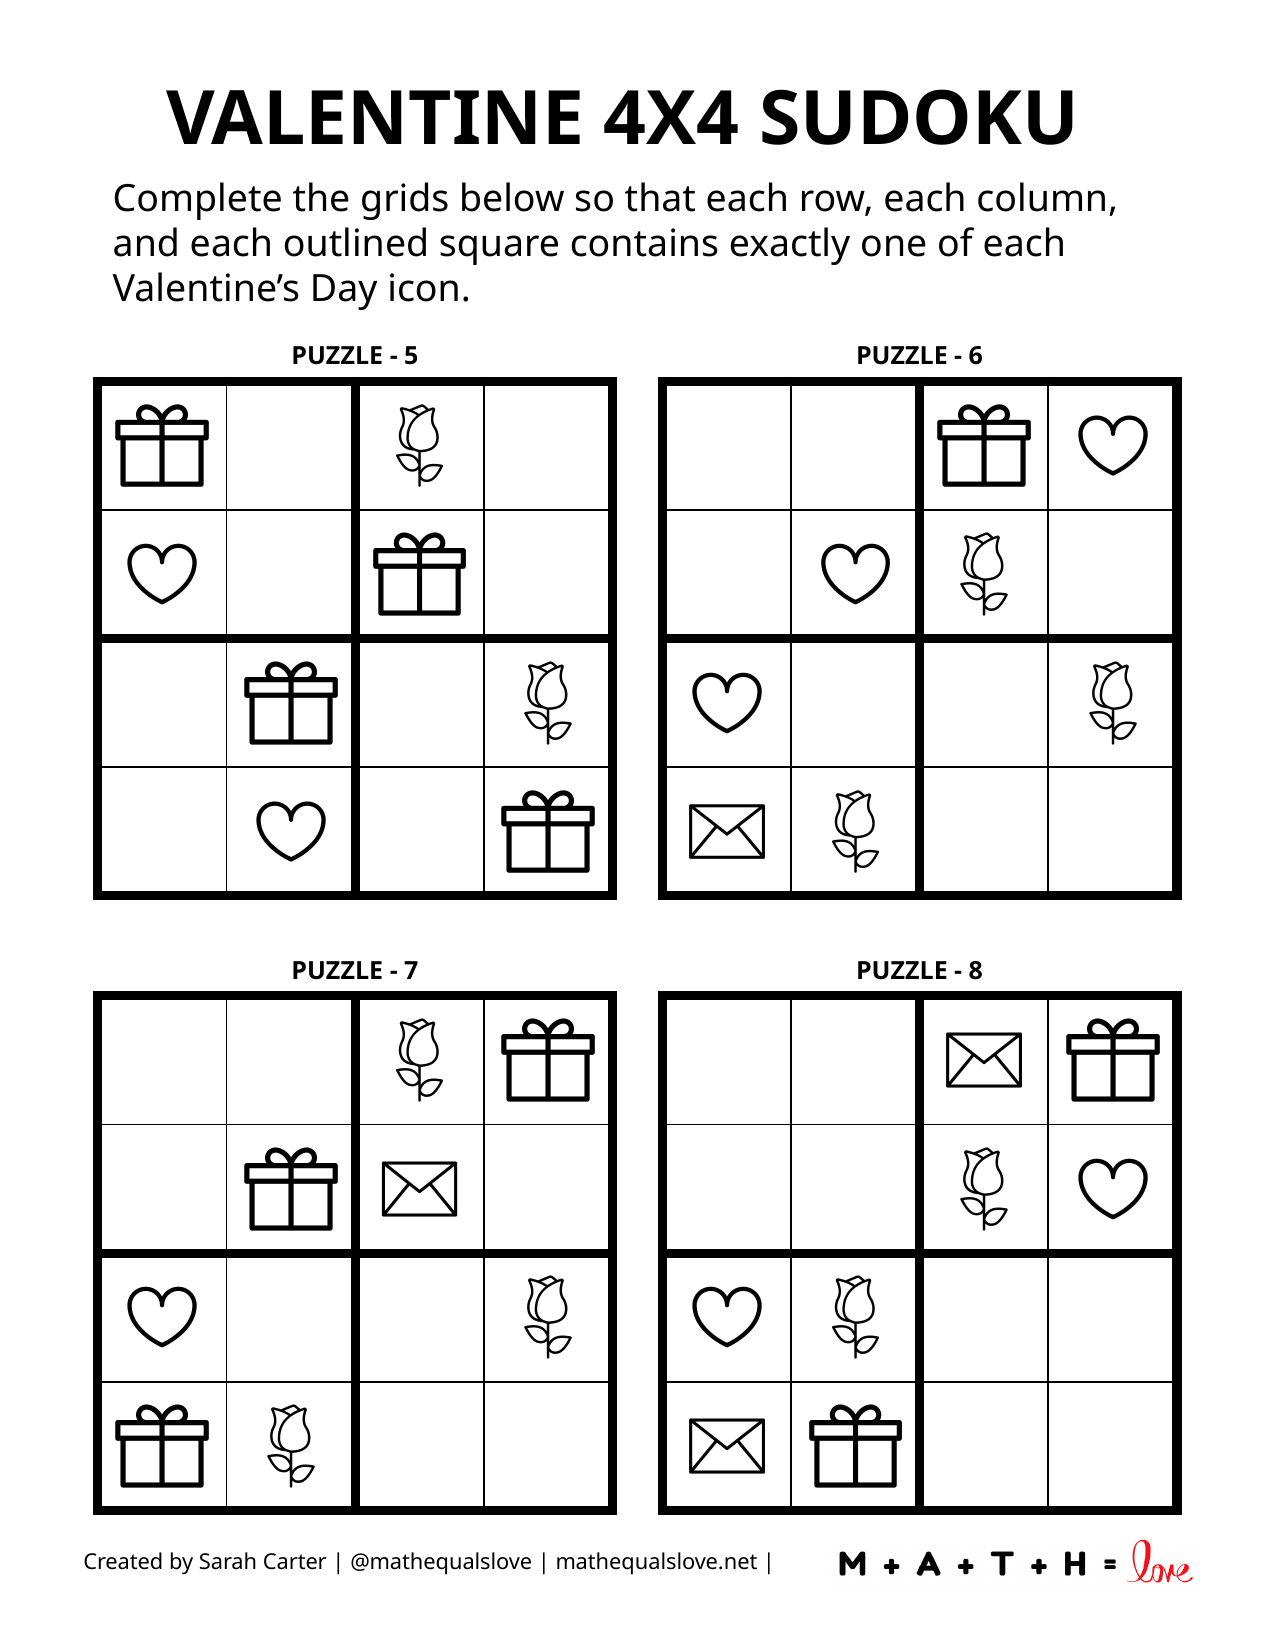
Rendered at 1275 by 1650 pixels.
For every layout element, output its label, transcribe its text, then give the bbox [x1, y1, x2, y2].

table_header [485, 1000, 608, 1124]
picture [674, 1265, 779, 1370]
picture [496, 1008, 601, 1113]
table_header [667, 1000, 790, 1124]
picture [238, 779, 343, 884]
table_cell [1049, 511, 1172, 634]
table_cell [667, 511, 790, 634]
table_cell [485, 643, 608, 766]
table_cell [227, 1383, 351, 1506]
picture [496, 1265, 601, 1370]
picture [674, 650, 779, 755]
table_cell [1049, 1125, 1172, 1249]
table_cell [102, 1258, 226, 1381]
table_cell [667, 1383, 790, 1506]
table_cell [485, 511, 608, 634]
table_cell [667, 1258, 790, 1381]
picture [674, 779, 779, 884]
picture [826, 1536, 1203, 1588]
table_cell [227, 768, 351, 891]
table_cell [360, 1258, 483, 1381]
table_cell [102, 511, 226, 634]
picture [1060, 1008, 1165, 1113]
table_header [102, 1000, 226, 1124]
picture [238, 1136, 343, 1241]
text_box Created by Sarah Carter | @mathequalslove | mathequalslove.net | [68, 1540, 826, 1582]
picture [803, 1394, 908, 1499]
table_cell [792, 1383, 915, 1506]
picture [932, 522, 1037, 627]
table_cell [1049, 643, 1172, 766]
table_header [102, 386, 226, 509]
table_cell [792, 643, 915, 766]
picture [1060, 393, 1165, 498]
picture [238, 1394, 343, 1499]
picture [496, 650, 601, 755]
picture [803, 1265, 908, 1370]
table_header [1049, 386, 1172, 509]
table_cell [924, 1125, 1047, 1249]
table_cell [102, 768, 226, 891]
table_cell [924, 768, 1047, 891]
table_header [792, 1000, 915, 1124]
text_box PUZZLE - 8 [662, 954, 1177, 985]
picture [932, 393, 1037, 498]
table_cell [1049, 1258, 1172, 1381]
table_cell [227, 511, 351, 634]
table_header [227, 1000, 351, 1124]
table_header [1049, 1000, 1172, 1124]
picture [932, 1136, 1037, 1241]
text_box PUZZLE - 7 [97, 954, 613, 985]
picture [367, 1008, 472, 1113]
picture [110, 1265, 215, 1370]
picture [110, 1394, 215, 1499]
table_cell [792, 511, 915, 634]
picture [803, 779, 908, 884]
table_cell [667, 1125, 790, 1249]
table_cell [667, 643, 790, 766]
table_cell [924, 511, 1047, 634]
table_cell [924, 1258, 1047, 1381]
table_header [667, 386, 790, 509]
table_cell [227, 1125, 351, 1249]
table_header [360, 386, 483, 509]
picture [367, 522, 472, 627]
table_header [924, 1000, 1047, 1124]
text_box Complete the grids below so that each row, each column, and each outlined square contains exactly one of each Valentine’s Day icon. [97, 166, 1177, 362]
picture [367, 393, 472, 498]
table_cell [102, 1383, 226, 1506]
table_cell [792, 1125, 915, 1249]
text_box VALENTINE 4X4 SUDOKU [68, 62, 1178, 168]
picture [932, 1008, 1037, 1113]
table_header [227, 386, 351, 509]
picture [367, 1136, 472, 1241]
table_header [360, 1000, 483, 1124]
table_cell [102, 1125, 226, 1249]
table_cell [102, 643, 226, 766]
table_cell [360, 511, 483, 634]
table_cell [485, 768, 608, 891]
picture [110, 522, 215, 627]
table_header [792, 386, 915, 509]
picture [1060, 650, 1165, 755]
table_cell [667, 768, 790, 891]
table_cell [924, 1383, 1047, 1506]
table_cell [360, 1125, 483, 1249]
table_cell [360, 643, 483, 766]
table_cell [485, 1383, 608, 1506]
picture [674, 1394, 779, 1499]
text_box PUZZLE - 6 [662, 362, 1177, 370]
table_cell [792, 768, 915, 891]
table_cell [227, 1258, 351, 1381]
table_cell [360, 768, 483, 891]
table_header [485, 386, 608, 509]
table_cell [485, 1258, 608, 1381]
table_cell [227, 643, 351, 766]
table_cell [360, 1383, 483, 1506]
table_cell [1049, 1383, 1172, 1506]
picture [496, 779, 601, 884]
picture [110, 393, 215, 498]
table_cell [792, 1258, 915, 1381]
picture [238, 650, 343, 755]
table_cell [924, 643, 1047, 766]
table_cell [485, 1125, 608, 1249]
table_cell [1049, 768, 1172, 891]
text_box PUZZLE - 5 [97, 362, 613, 370]
picture [1060, 1136, 1165, 1241]
picture [803, 522, 908, 627]
table_header [924, 386, 1047, 509]
